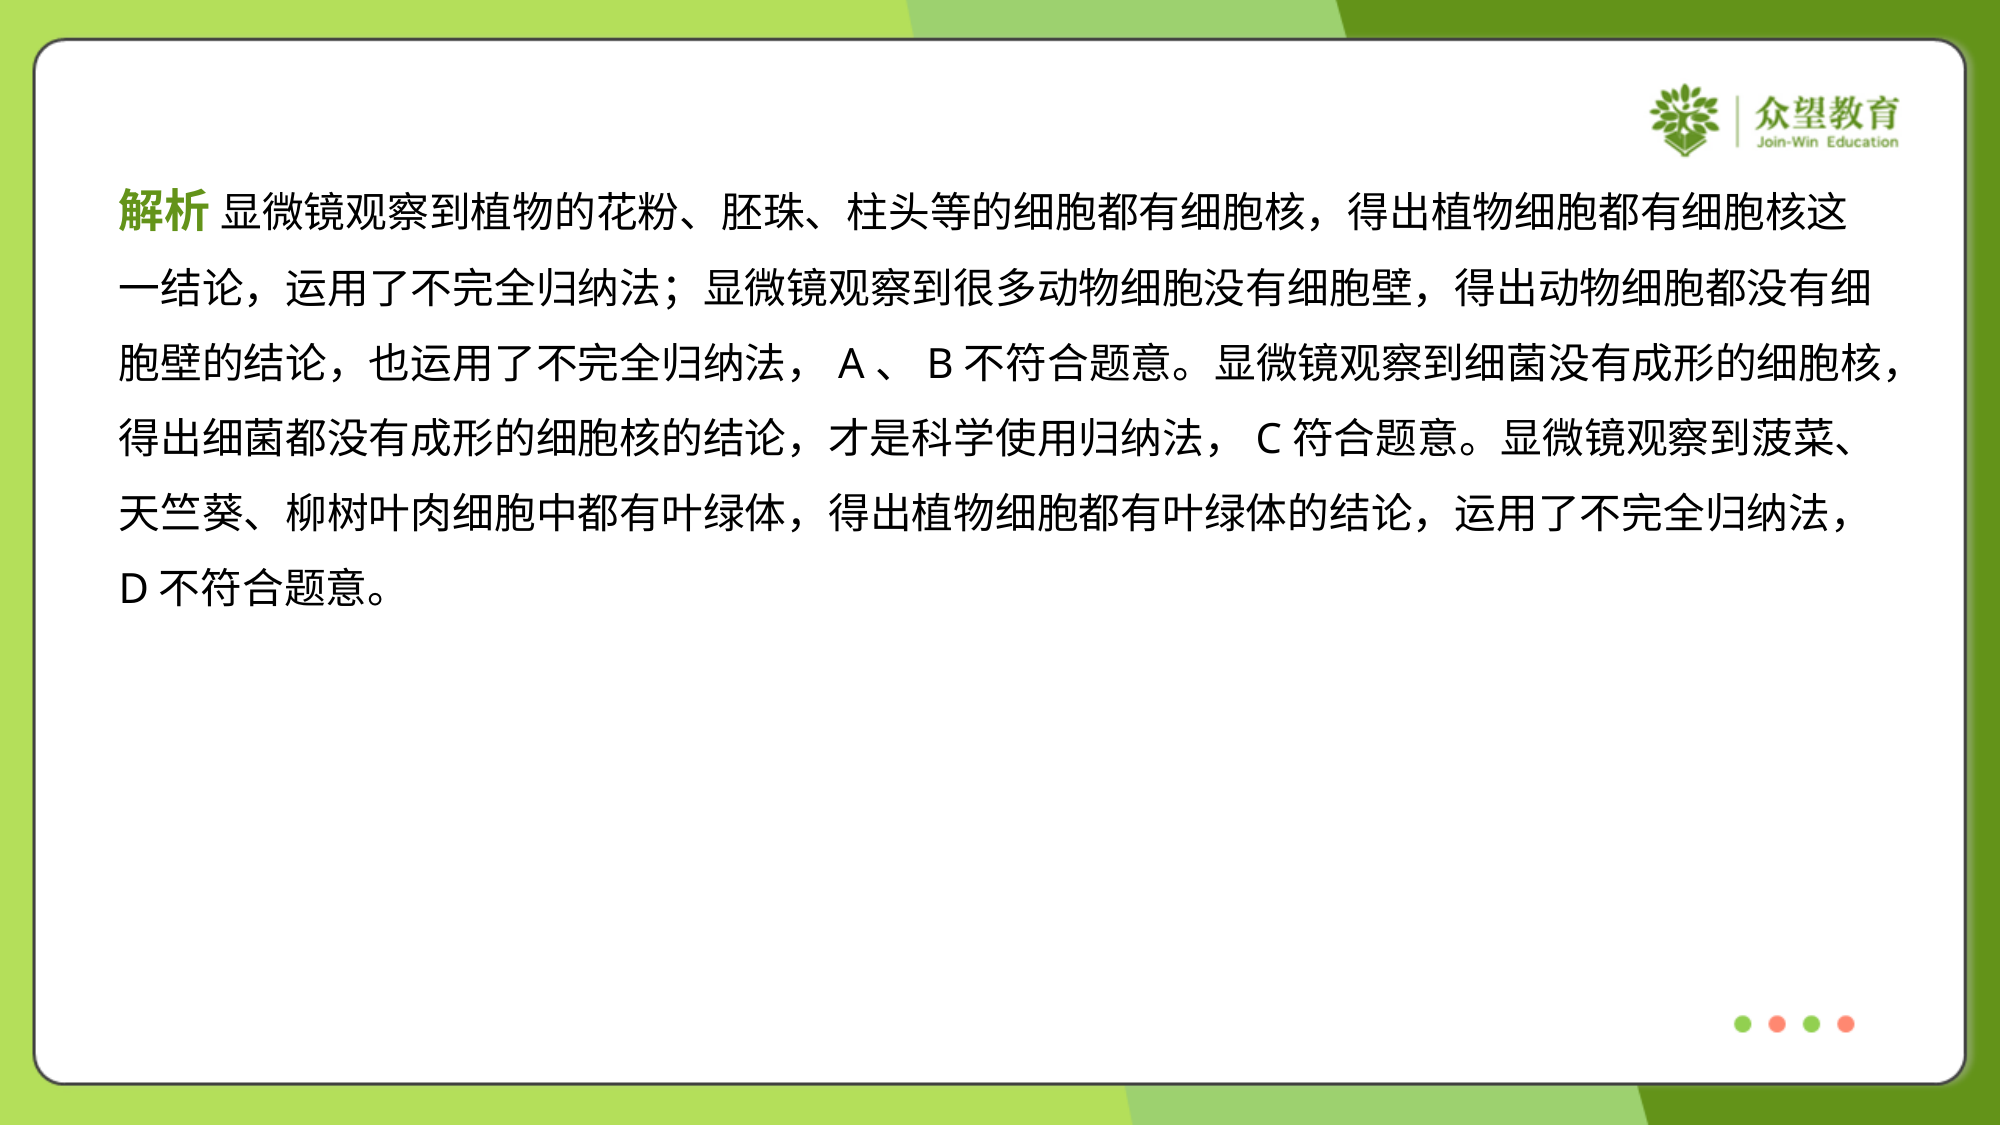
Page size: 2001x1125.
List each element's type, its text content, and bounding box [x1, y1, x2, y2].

text_box 解析 显微镜观察到植物的花粉、胚珠、柱头等的细胞都有细胞核，得出植物细胞都有细胞核这 一结论，运用了不完全归纳法；显微镜观察到很多动物细胞没有细胞壁，得出动物细胞都没有细 胞壁的结论，也运用了不完全归纳法，A、B不符合题意。显微镜观察到细菌没有成形的细胞核， 得出细菌都没有成形的细胞核的结论，才是科学使用归纳法，C符合题意。显微镜观察到菠菜、 天竺葵、柳树叶肉细胞中都有叶绿体，得出植物细胞都有叶绿体的结论，运用了不完全归纳法， D不符合题意。 [118, 159, 1883, 612]
picture [0, 0, 2000, 1125]
